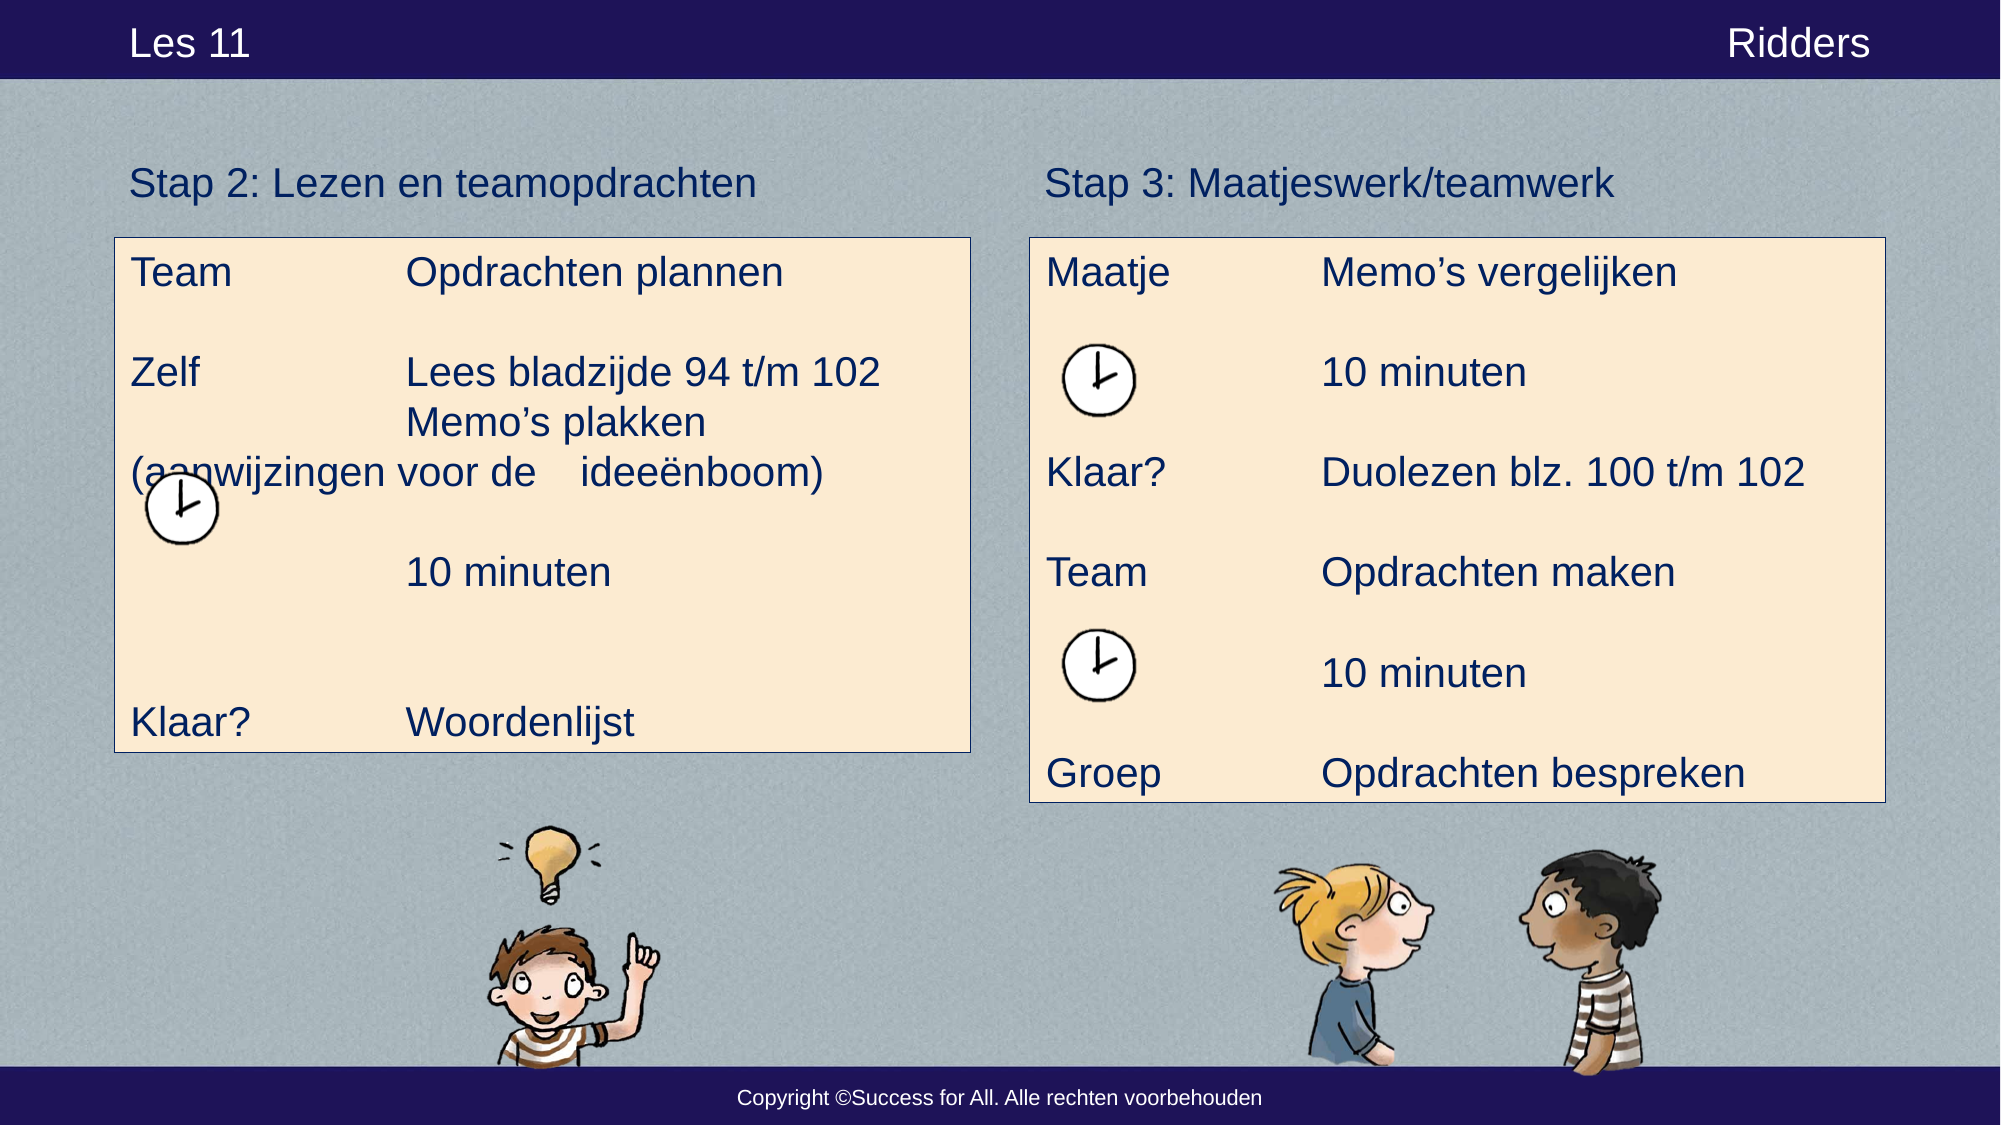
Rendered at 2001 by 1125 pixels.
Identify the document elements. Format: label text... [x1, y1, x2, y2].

text_box Copyright ©Success for All. Alle rechten voorbehouden [0, 1076, 2000, 1125]
text_box Stap 3: Maatjeswerk/teamwerk [1029, 148, 1822, 214]
text_box Les 11 [114, 8, 354, 73]
text_box Maatje Memo’s vergelijken 10 minuten Klaar? Duolezen blz. 100 t/m 102 Team Opdrachten maken 10 minuten Groep Opdrachten bespreken [1029, 237, 1886, 803]
text_box Team Opdrachten plannen Zelf Lees bladzijde 94 t/m 102 Memo’s plakken (aanwijzingen voor de ideeënboom) 10 minuten Klaar? Woordenlijst [114, 237, 971, 753]
text_box Stap 2: Lezen en teamopdrachten [114, 148, 907, 214]
text_box Ridders [999, 8, 1886, 73]
picture [0, 0, 2001, 1125]
